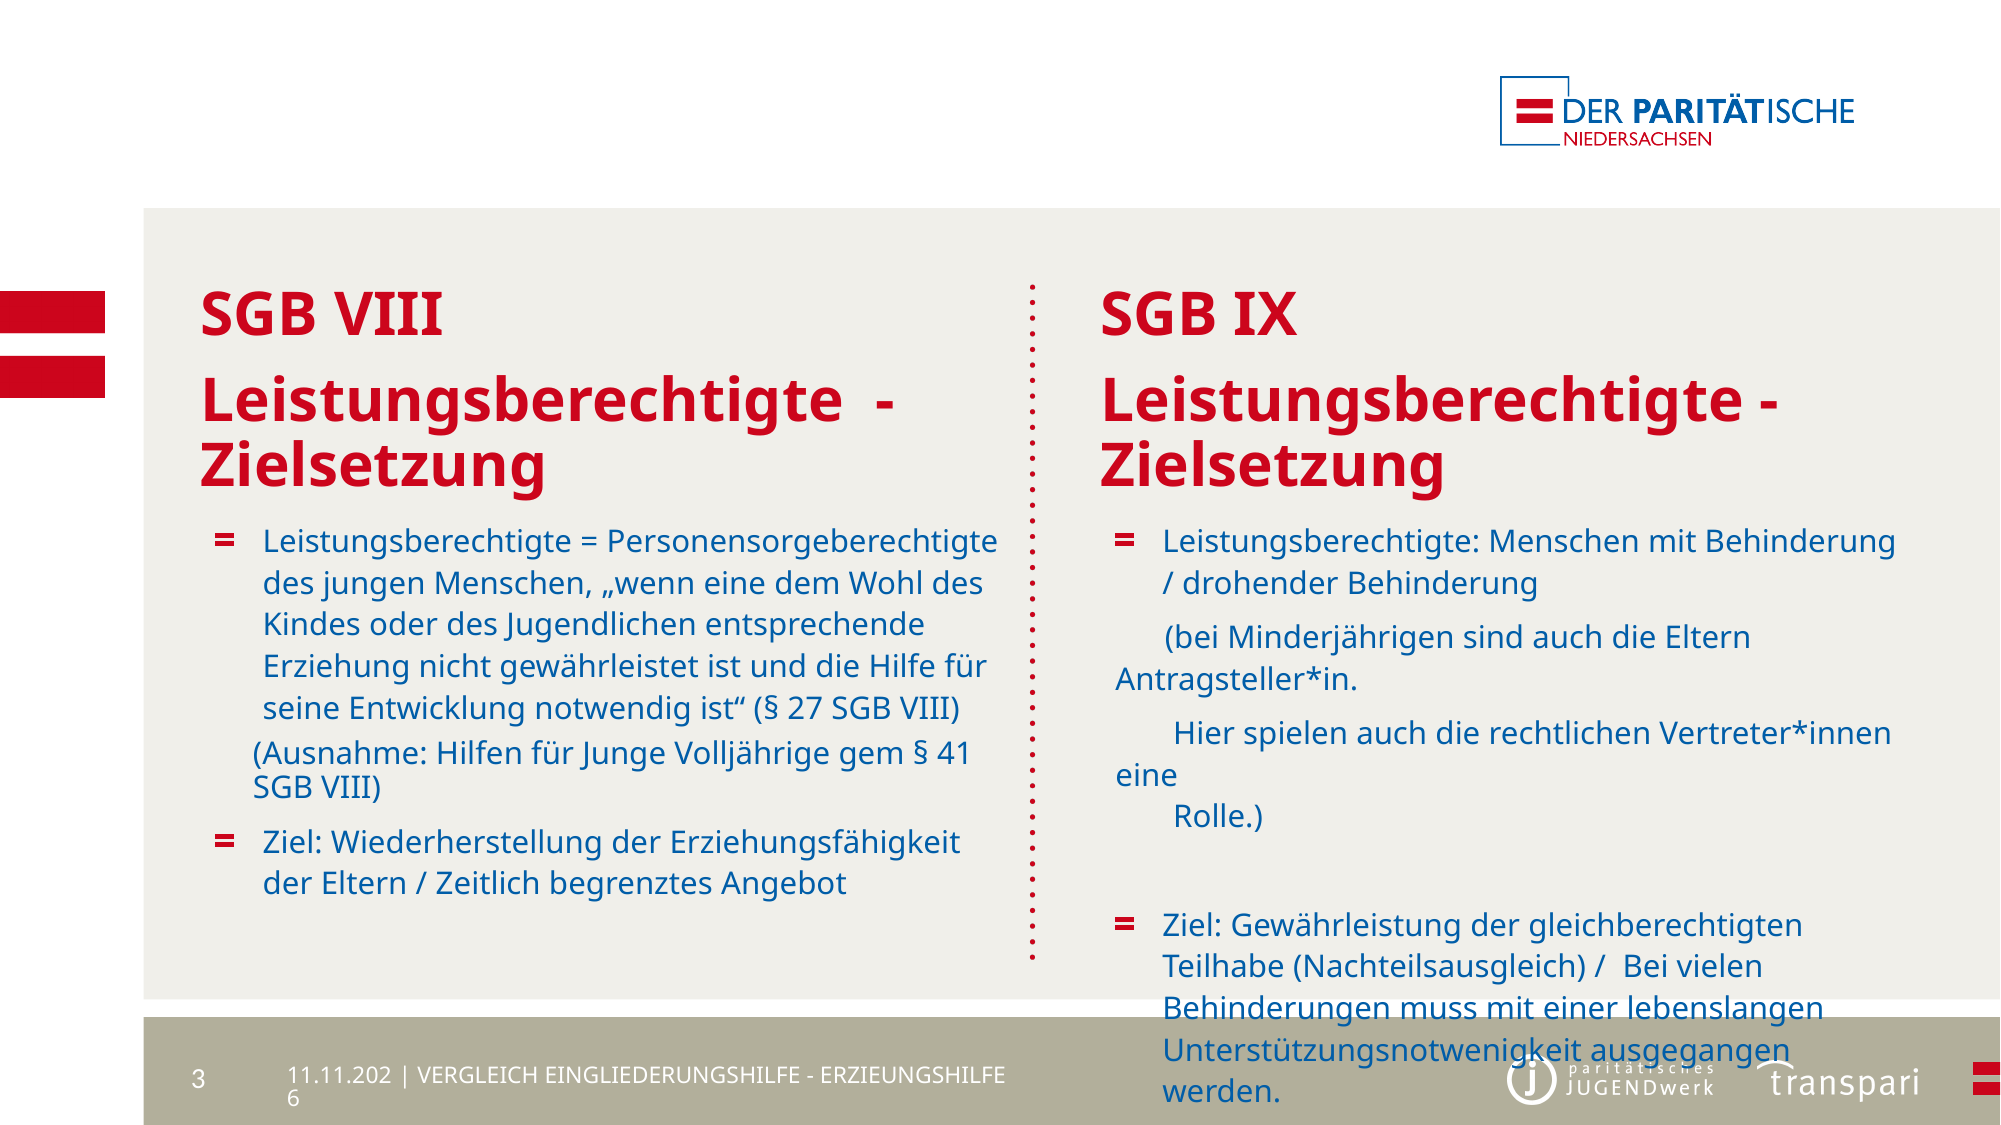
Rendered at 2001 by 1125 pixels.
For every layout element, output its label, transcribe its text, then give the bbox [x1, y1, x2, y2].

picture [1973, 1062, 2001, 1095]
footer | vergleich eingliederungshilfe - erzieungshilfe [398, 1058, 1486, 1094]
list Leistungsberechtigte = Personensorgeberechtigte des jungen Menschen, „wenn eine dem Wohl des Kindes oder des Jugendlichen entsprechende Erziehung nicht gewährleistet ist und die Hilfe für seine Entwicklung notwendig ist“ (§ 27 SGB VIII) (Ausnahme: Hilfen für Junge Volljährige gem § 41 SGB VIII) Ziel: Wiederherstellung der Erziehungsfähigkeit der Eltern / Zeitlich begrenztes Angebot [192, 462, 1000, 989]
text_box SGB VIII Leistungsberechtigte - Zielsetzung [200, 283, 970, 332]
list Leistungsberechtigte: Menschen mit Behinderung / drohender Behinderung (bei Minderjährigen sind auch die Eltern Antragsteller*in. Hier spielen auch die rechtlichen Vertreter*innen eine Rolle.) Ziel: Gewährleistung der gleichberechtigten Teilhabe (Nachteilsausgleich) / Bei vielen Behinderungen muss mit einer lebenslangen Unterstützungsnotwenigkeit ausgegangen werden. [1091, 462, 1900, 989]
picture [1507, 1054, 1713, 1105]
picture [1115, 917, 1130, 930]
picture [1500, 76, 1854, 152]
picture [0, 291, 105, 398]
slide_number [286, 1058, 399, 1095]
picture [1006, 207, 1058, 1037]
text_box SGB IX Leistungsberechtigte - Zielsetzung [1100, 283, 1852, 332]
picture [1115, 533, 1130, 546]
picture [215, 834, 231, 847]
slide_number 3 [190, 1058, 264, 1094]
picture [1757, 1060, 1918, 1102]
picture [215, 533, 231, 546]
